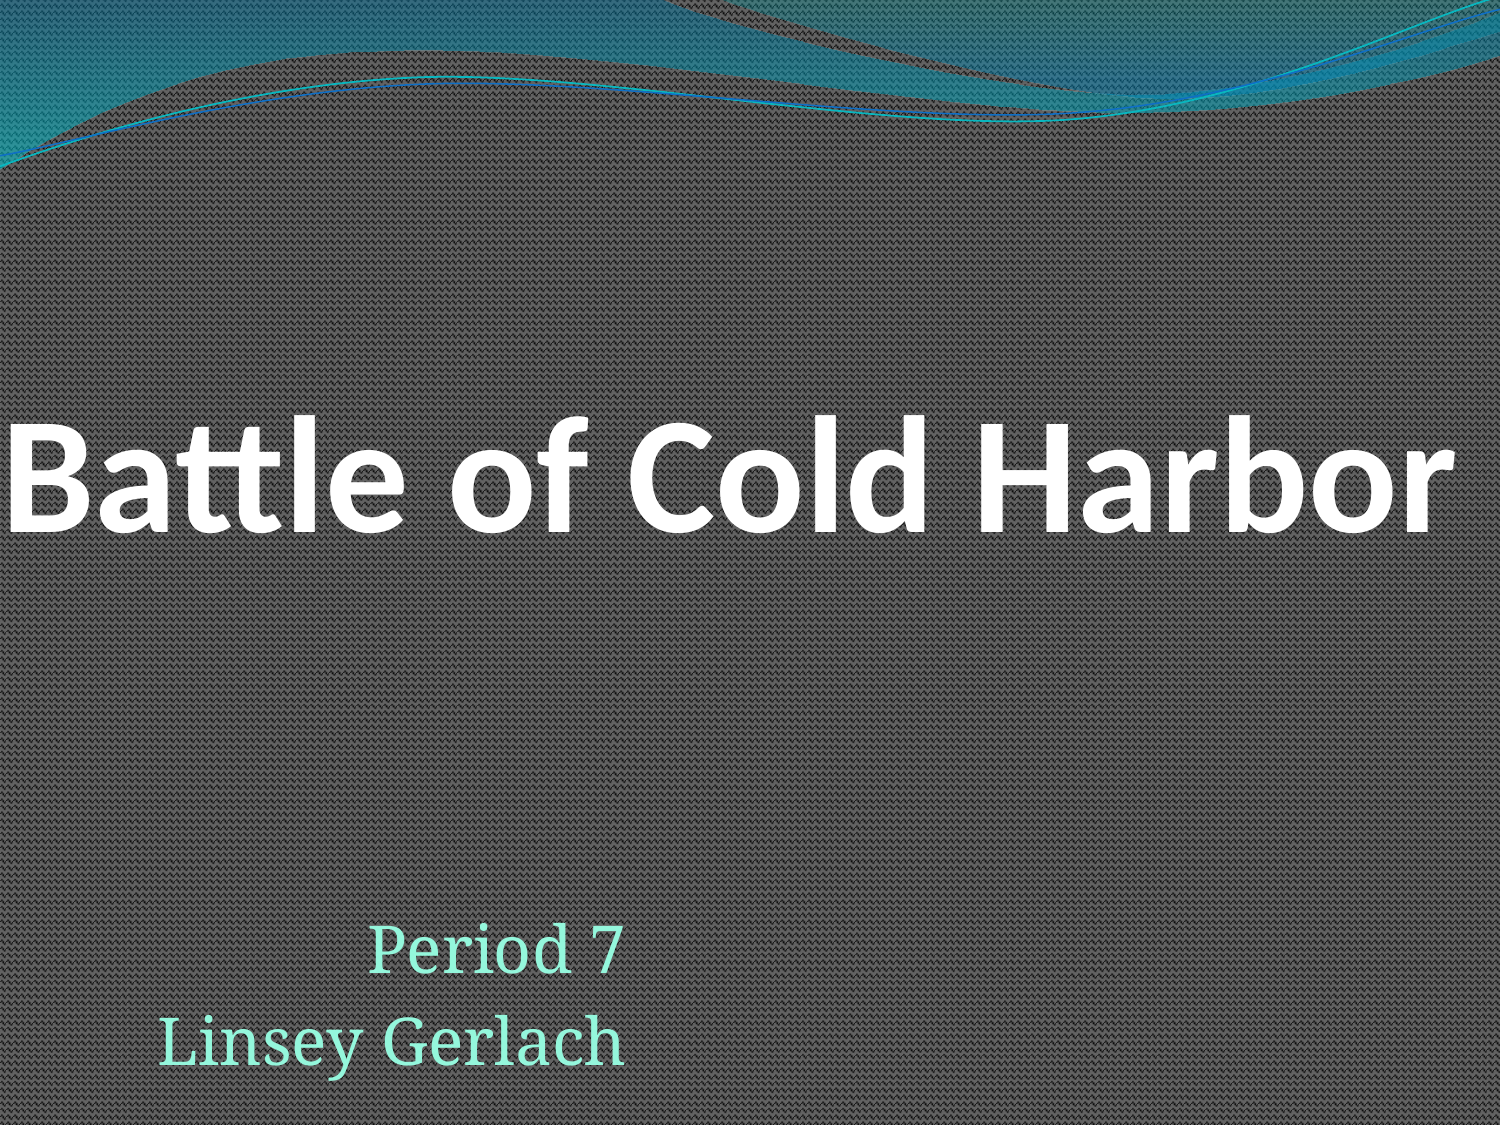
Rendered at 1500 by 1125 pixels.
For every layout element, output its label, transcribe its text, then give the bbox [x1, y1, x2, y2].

title Battle of Cold Harbor [0, 187, 1500, 567]
subtitle Period 7 Linsey Gerlach [62, 900, 638, 1088]
